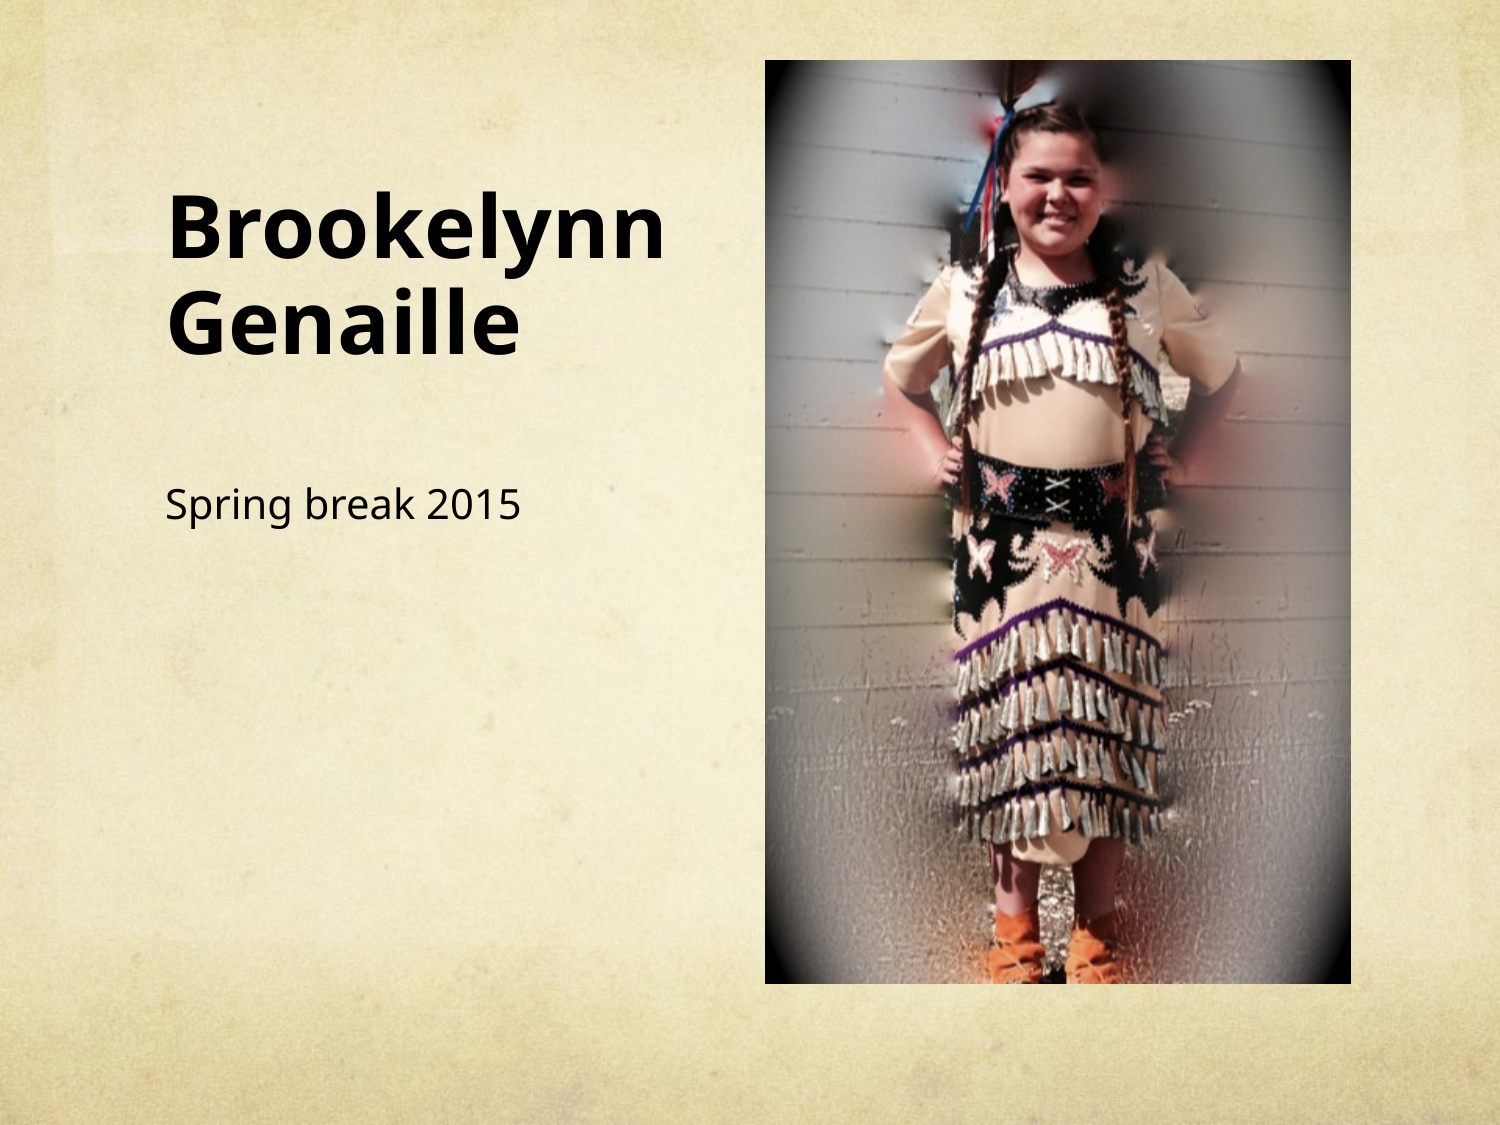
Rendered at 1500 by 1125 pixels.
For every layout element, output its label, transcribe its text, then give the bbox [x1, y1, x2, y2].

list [765, 59, 1352, 985]
list Spring break 2015 [150, 470, 735, 825]
title Brookelynn Genaille [150, 277, 735, 468]
picture [0, 0, 1500, 1125]
